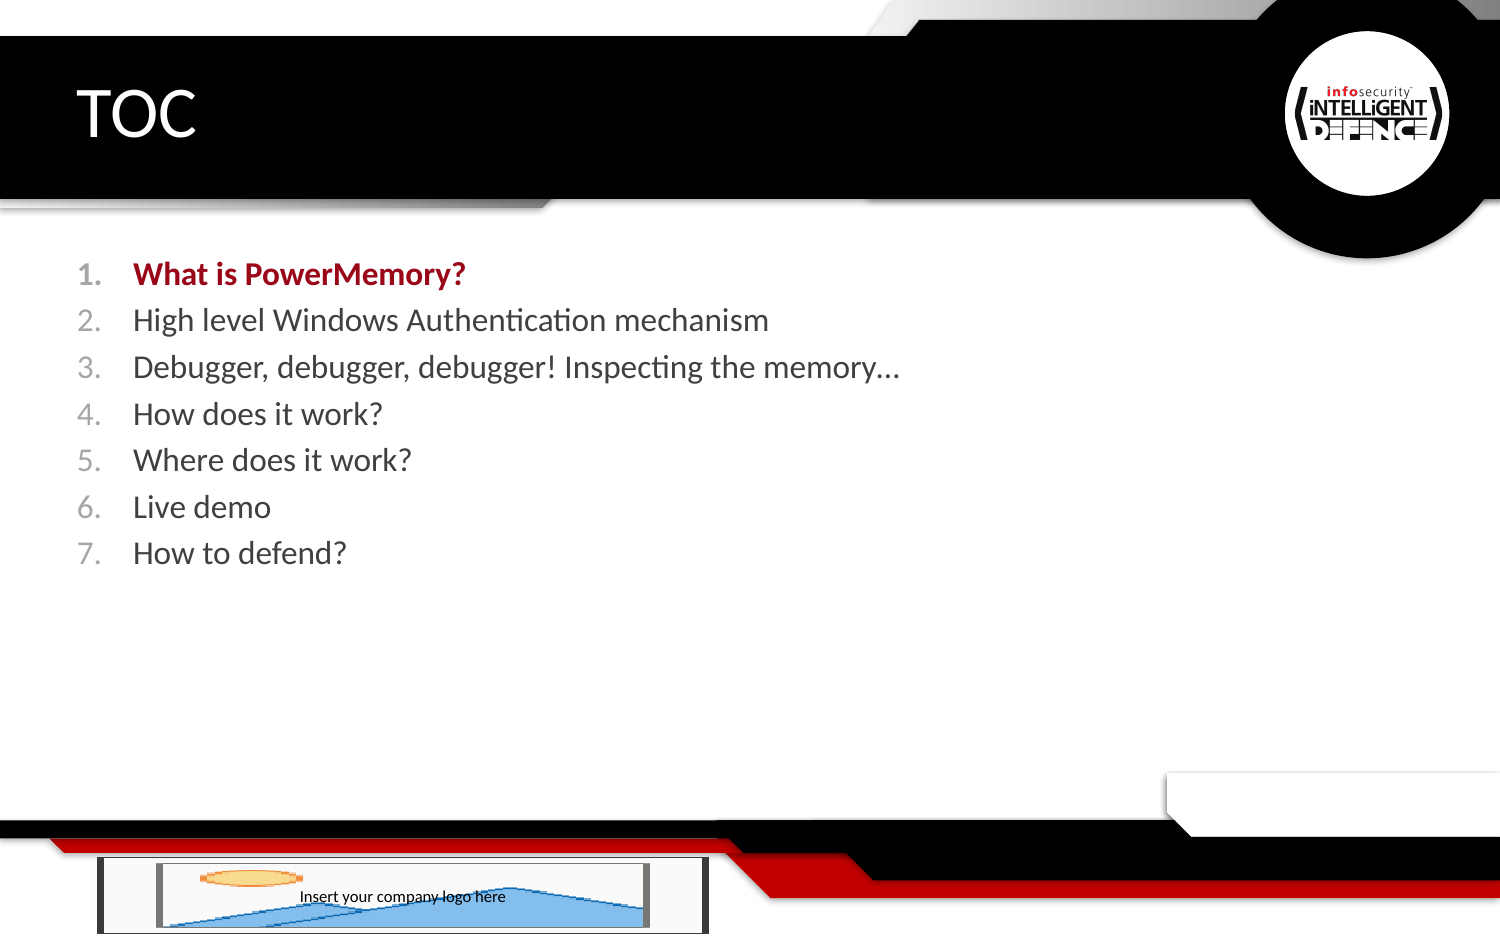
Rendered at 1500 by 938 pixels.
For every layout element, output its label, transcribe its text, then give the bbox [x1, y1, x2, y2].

picture [74, 853, 732, 938]
list What is PowerMemory? High level Windows Authentication mechanism Debugger, debugger, debugger! Inspecting the memory… How does it work? Where does it work? Live demo How to defend? [76, 244, 1294, 776]
title TOC [76, 38, 1199, 195]
